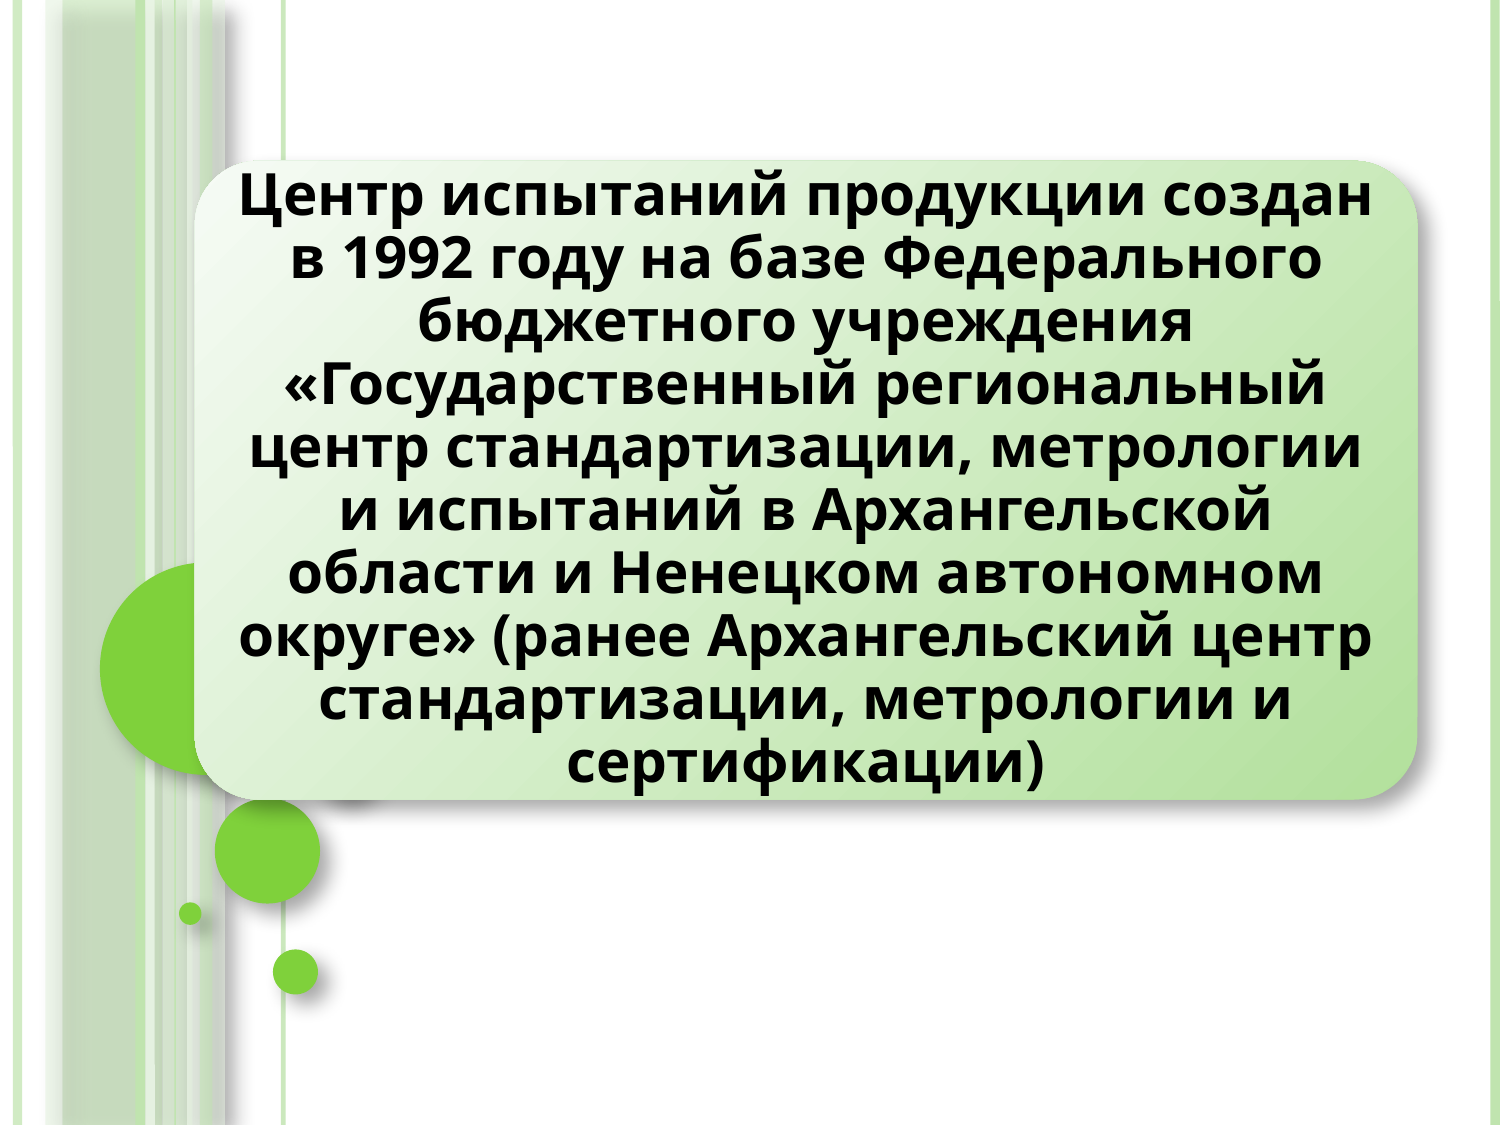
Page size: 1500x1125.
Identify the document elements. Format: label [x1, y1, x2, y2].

text_box [194, 160, 1418, 800]
